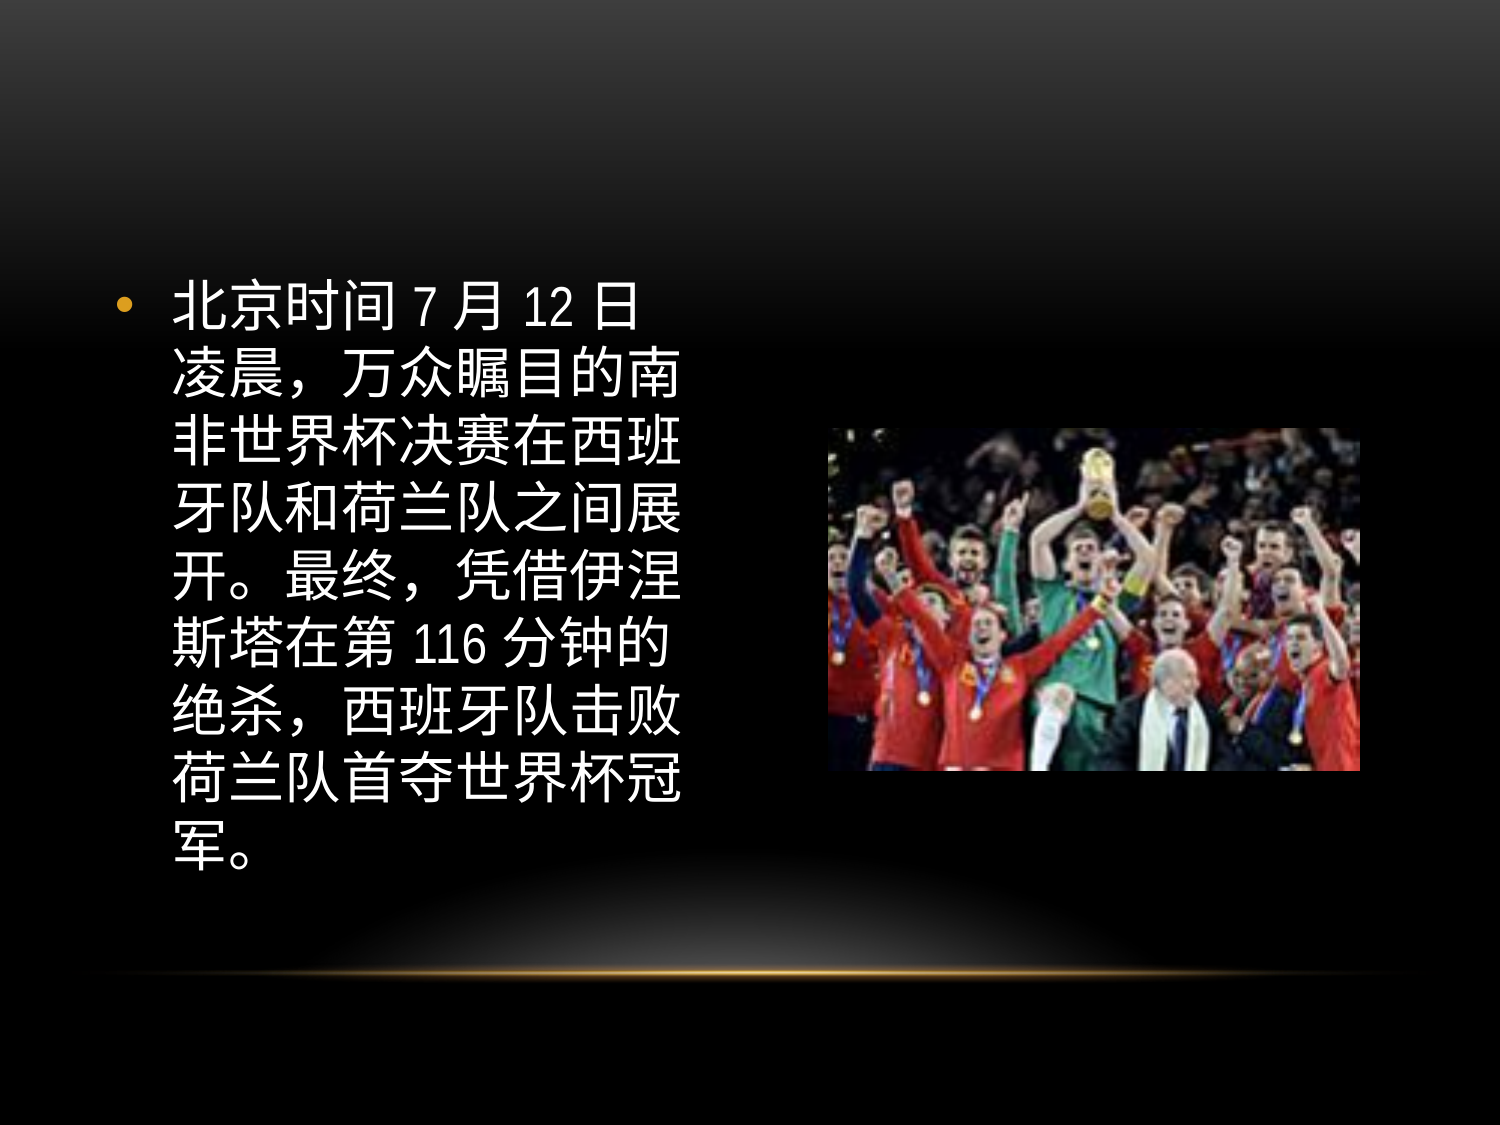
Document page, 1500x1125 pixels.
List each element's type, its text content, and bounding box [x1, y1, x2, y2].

picture [0, 0, 1500, 1125]
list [828, 428, 1360, 772]
list 北京时间7月12日凌晨，万众瞩目的南非世界杯决赛在西班牙队和荷兰队之间展开。最终，凭借伊涅斯塔在第116分钟的绝杀，西班牙队击败荷兰队首夺世界杯冠军。 [99, 262, 713, 938]
